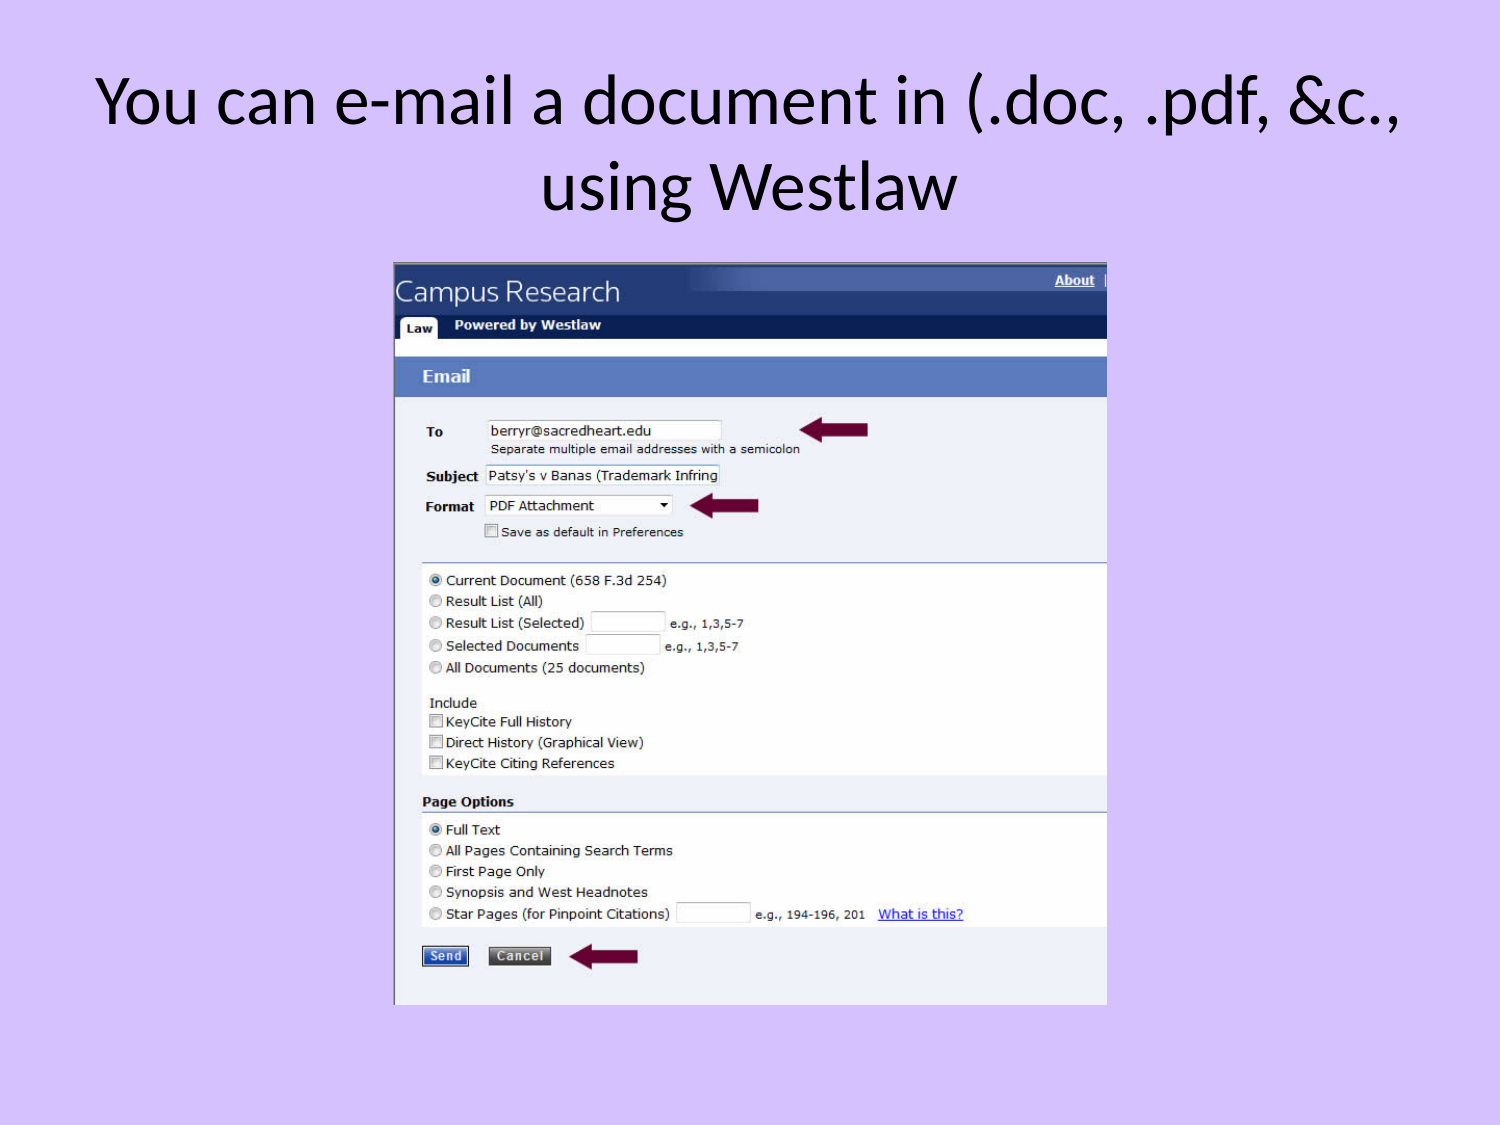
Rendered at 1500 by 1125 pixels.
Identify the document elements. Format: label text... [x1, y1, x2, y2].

title You can e-mail a document in (.doc, .pdf, &c., using Westlaw [75, 45, 1425, 233]
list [393, 262, 1107, 1006]
